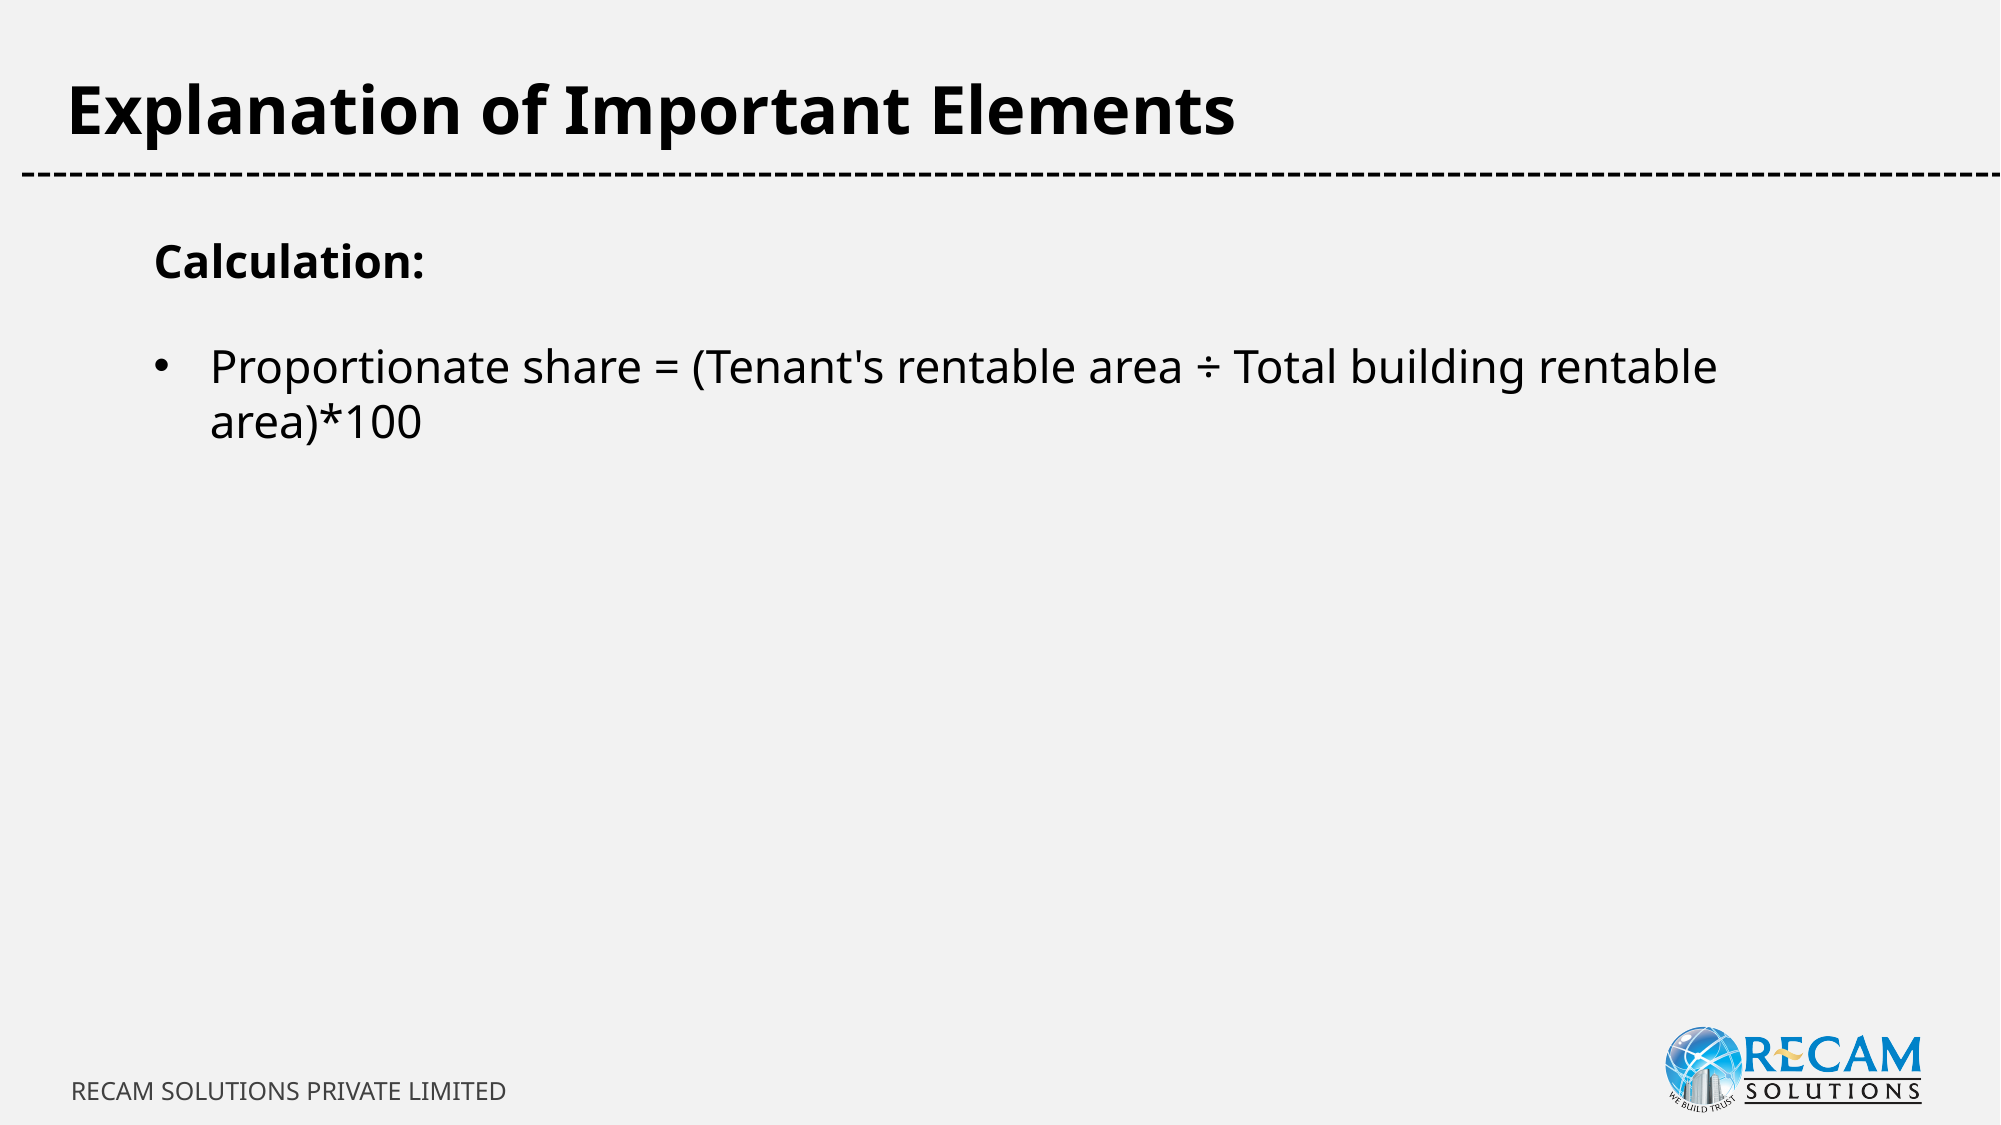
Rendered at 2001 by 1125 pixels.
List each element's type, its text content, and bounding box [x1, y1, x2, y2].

footer RECAM SOLUTIONS PRIVATE LIMITED [70, 1073, 971, 1107]
text_box ----------------------------------------------------------------------------------------------------------------------------- [6, 131, 2000, 207]
picture [1652, 1014, 1935, 1125]
text_box Explanation of Important Elements [51, 60, 1520, 131]
text_box Calculation: Proportionate share = (Tenant's rentable area ÷ Total building rentable area)*100 [138, 224, 1842, 455]
